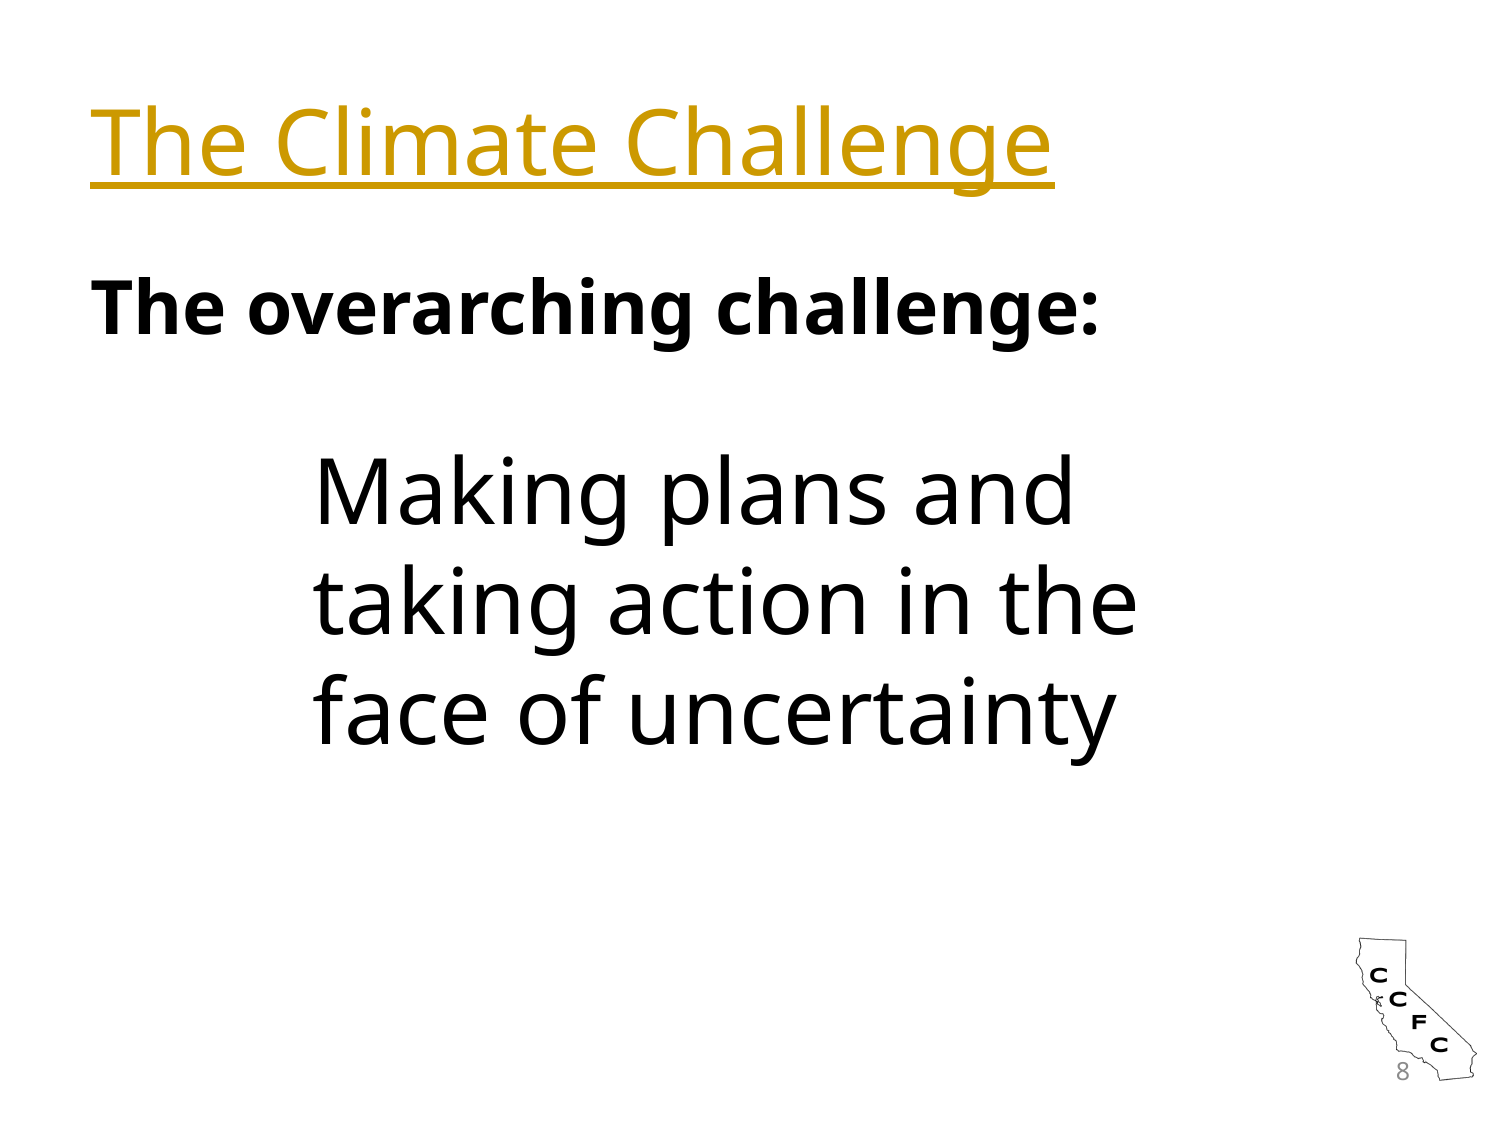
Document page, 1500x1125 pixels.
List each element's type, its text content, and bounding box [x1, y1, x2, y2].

slide_number 8 [1074, 1042, 1425, 1103]
list The overarching challenge: [75, 251, 1157, 357]
title The Climate Challenge [75, 45, 1425, 233]
list Making plans and taking action in the face of uncertainty [297, 425, 1176, 1074]
picture [1350, 934, 1480, 1085]
